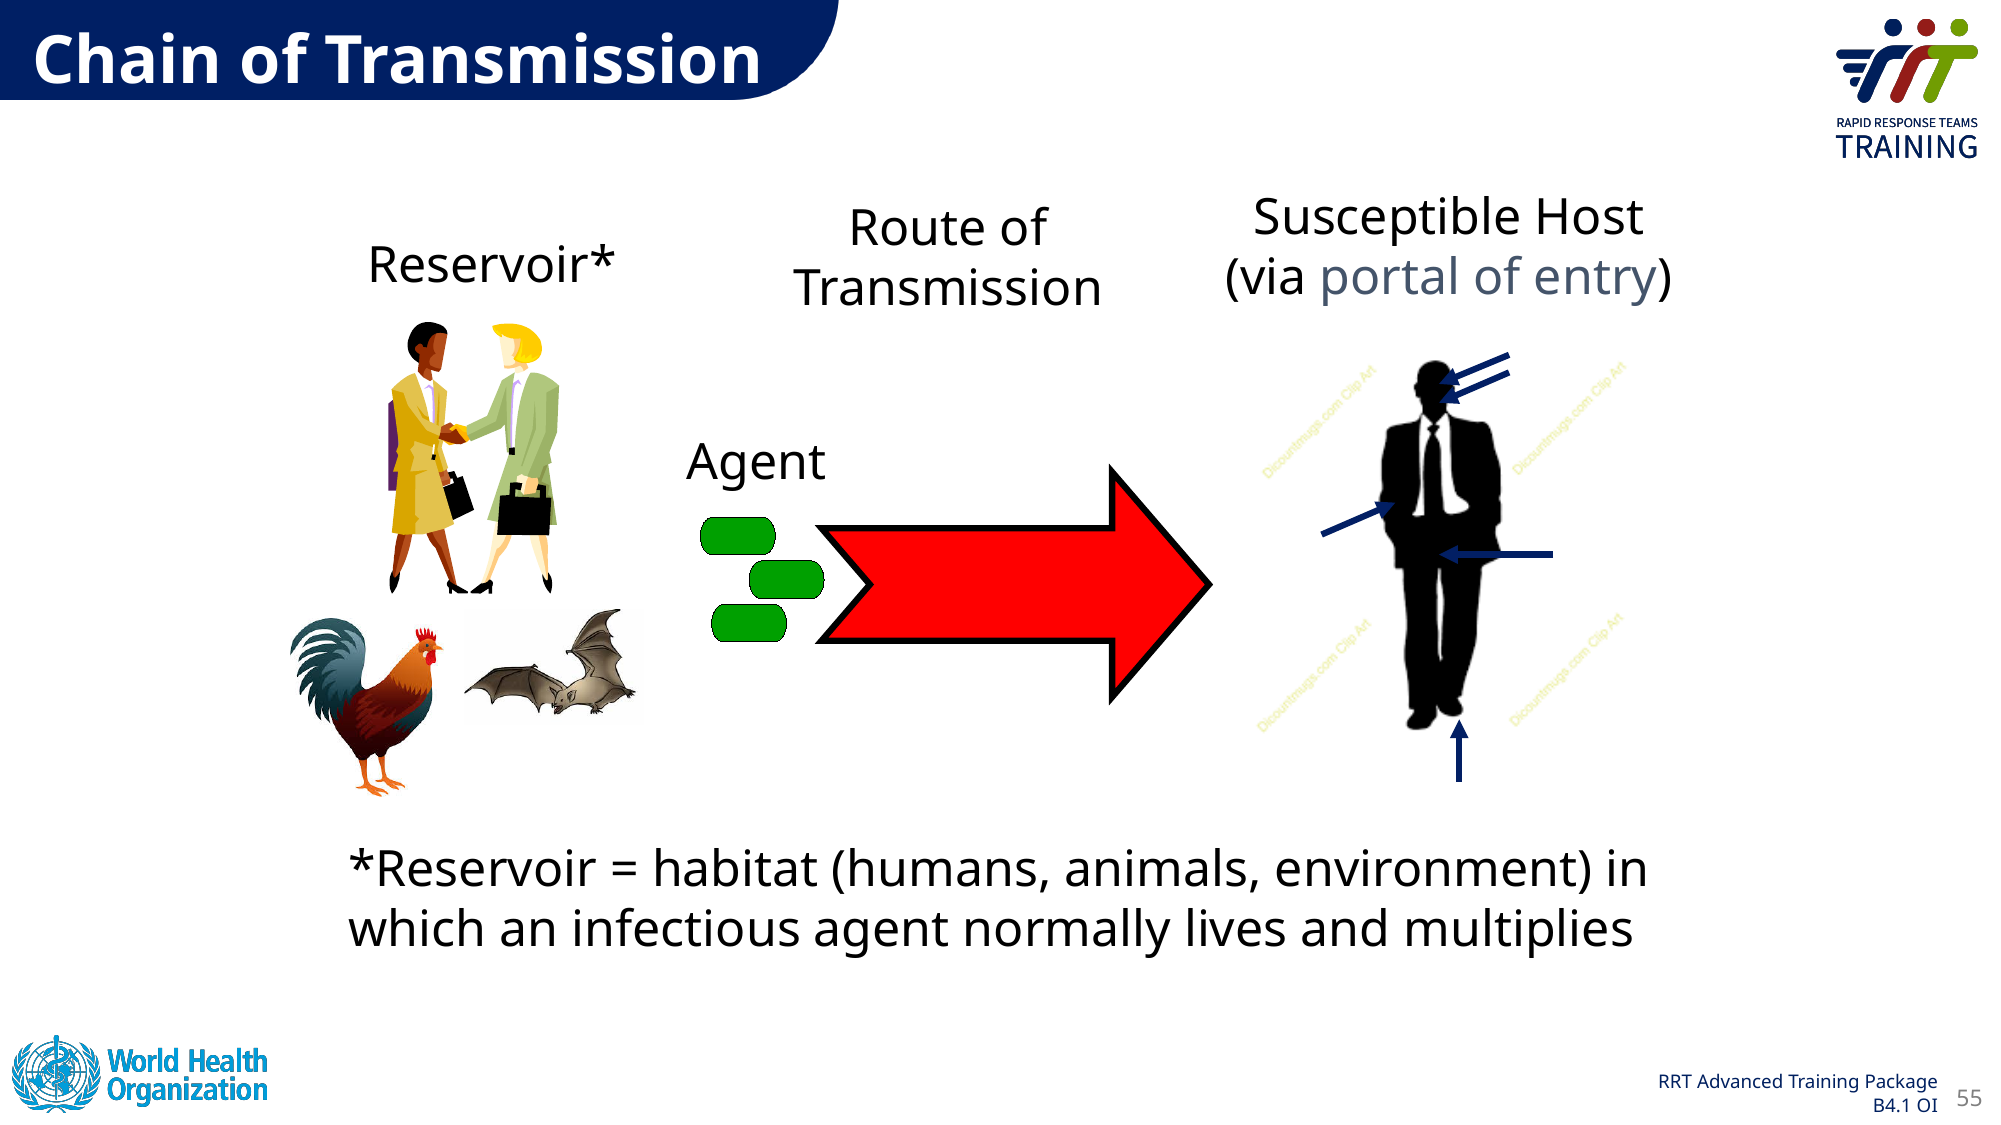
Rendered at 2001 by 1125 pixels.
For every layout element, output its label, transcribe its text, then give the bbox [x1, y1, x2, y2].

picture [71, 1053, 90, 1091]
picture [12, 1083, 48, 1113]
picture [290, 618, 444, 797]
picture [46, 1056, 54, 1062]
picture [30, 1083, 37, 1091]
text_box [821, 472, 1210, 698]
picture [36, 1088, 78, 1105]
picture [24, 1054, 36, 1087]
text_box Agent [679, 422, 852, 497]
text_box Route of Transmission [768, 187, 1129, 323]
text_box Chain of Transmission [24, 8, 1327, 115]
picture [1247, 354, 1631, 737]
picture [22, 1062, 26, 1077]
text_box [711, 604, 787, 642]
text_box Susceptible Host (via portal of entry) [1206, 177, 1692, 312]
picture [34, 1054, 43, 1078]
picture [40, 1062, 47, 1070]
text_box [749, 560, 825, 599]
picture [1835, 19, 1978, 167]
picture [12, 1035, 54, 1068]
text_box [700, 517, 776, 555]
picture [50, 1108, 62, 1113]
picture [0, 0, 839, 100]
picture [59, 1035, 267, 1113]
picture [463, 609, 644, 725]
text_box *Reservoir = habitat (humans, animals, environment) in which an infectious agent normally lives and multiplies [340, 829, 1660, 965]
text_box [388, 321, 560, 594]
text_box Reservoir* [359, 224, 695, 300]
